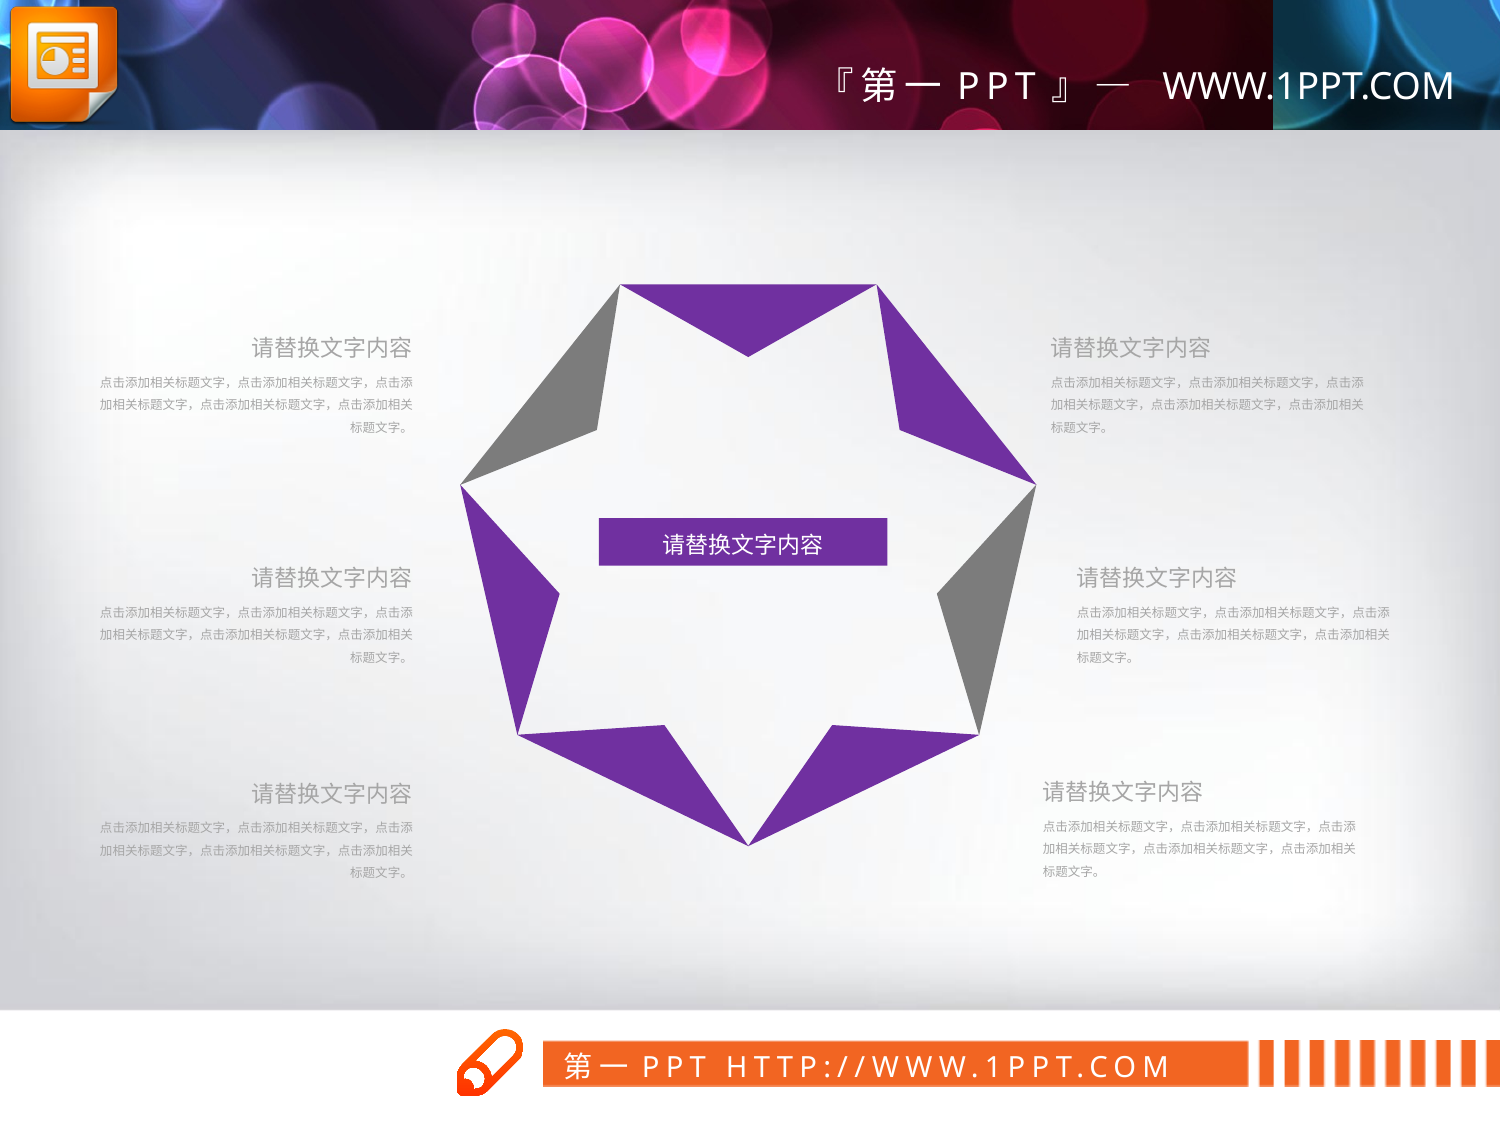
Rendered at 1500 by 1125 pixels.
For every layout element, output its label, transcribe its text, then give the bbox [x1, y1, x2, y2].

picture [0, 0, 1500, 1012]
text_box 请替换文字内容 [98, 549, 429, 589]
text_box 点击添加相关标题文字，点击添加相关标题文字，点击添加相关标题文字，点击添加相关标题文字，点击添加相关标题文字。 [1035, 359, 1386, 443]
text_box 点击添加相关标题文字，点击添加相关标题文字，点击添加相关标题文字，点击添加相关标题文字，点击添加相关标题文字。 [83, 805, 429, 889]
text_box 点击添加相关标题文字，点击添加相关标题文字，点击添加相关标题文字，点击添加相关标题文字，点击添加相关标题文字。 [1060, 589, 1412, 673]
text_box 请替换文字内容 [98, 765, 429, 805]
text_box 点击添加相关标题文字，点击添加相关标题文字，点击添加相关标题文字，点击添加相关标题文字，点击添加相关标题文字。 [1027, 803, 1378, 887]
text_box 请替换文字内容 [1027, 763, 1357, 803]
text_box 请替换文字内容 [1060, 549, 1391, 589]
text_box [487, 278, 1009, 795]
text_box 点击添加相关标题文字，点击添加相关标题文字，点击添加相关标题文字，点击添加相关标题文字，点击添加相关标题文字。 [83, 359, 429, 443]
text_box 请替换文字内容 [1035, 320, 1365, 359]
picture [543, 1040, 1500, 1087]
text_box 请替换文字内容 [98, 320, 429, 359]
text_box 点击添加相关标题文字，点击添加相关标题文字，点击添加相关标题文字，点击添加相关标题文字，点击添加相关标题文字。 [83, 589, 429, 673]
